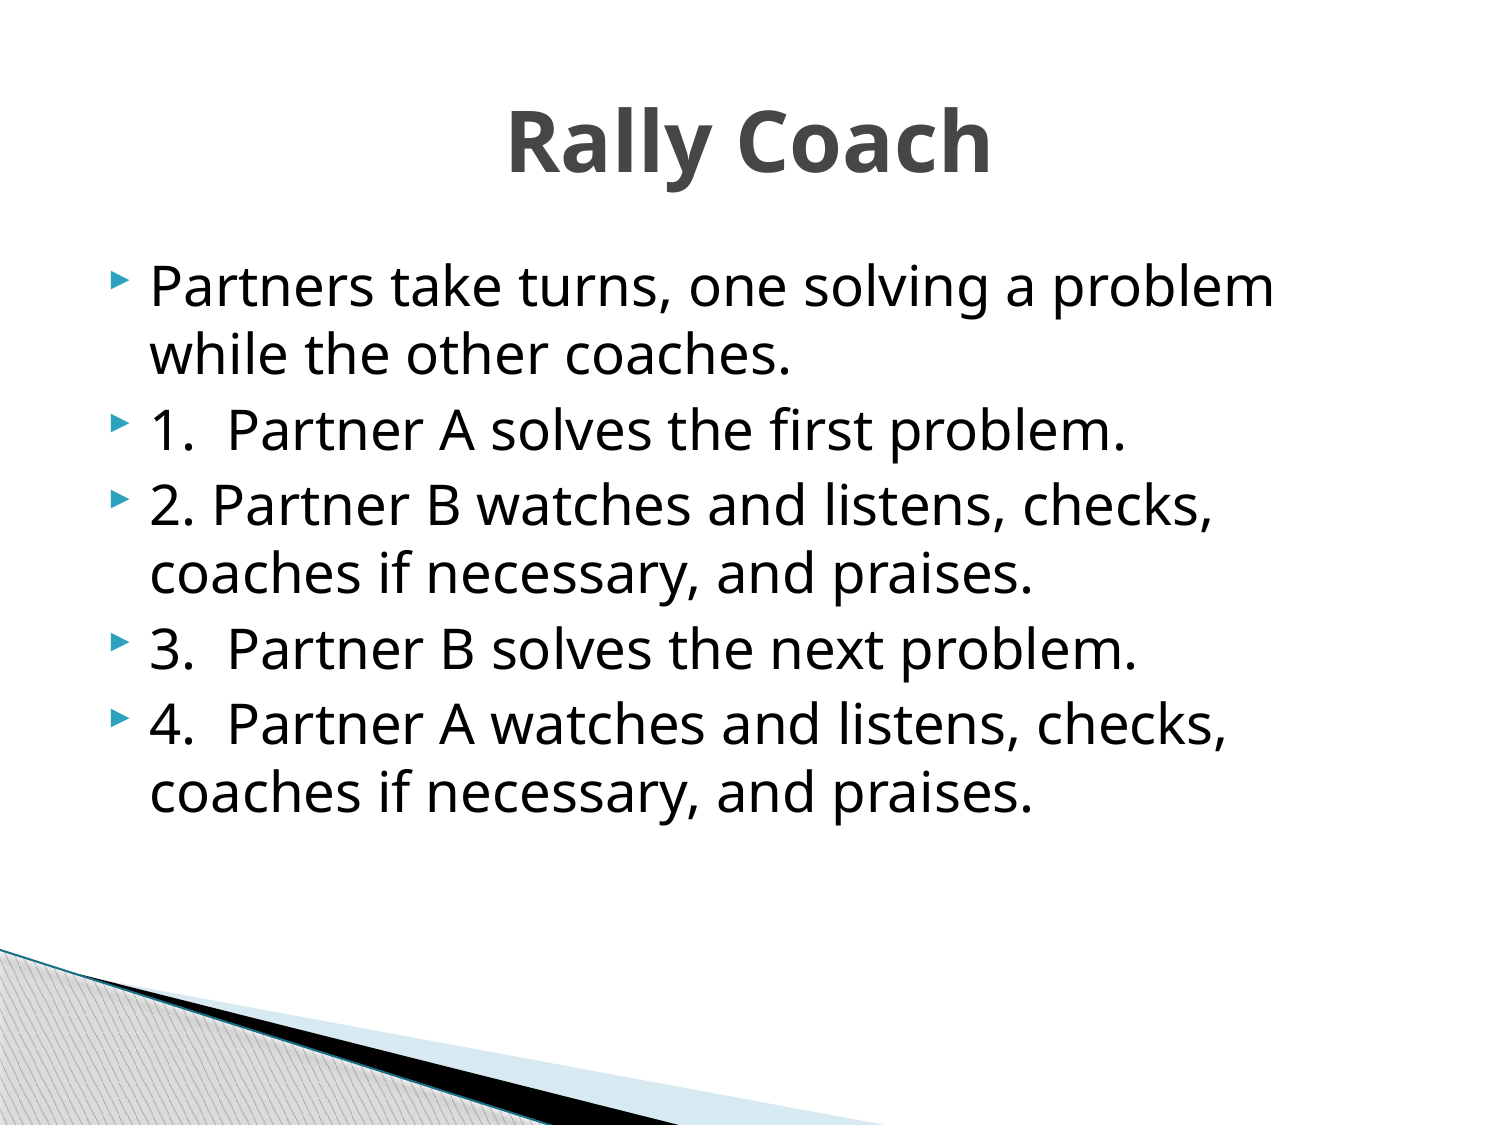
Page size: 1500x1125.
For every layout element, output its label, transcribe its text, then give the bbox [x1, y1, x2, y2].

list Partners take turns, one solving a problem while the other coaches. 1. Partner A solves the first problem. 2. Partner B watches and listens, checks, coaches if necessary, and praises. 3. Partner B solves the next problem. 4. Partner A watches and listens, checks, coaches if necessary, and praises. [75, 243, 1425, 986]
title Rally Coach [75, 45, 1425, 233]
